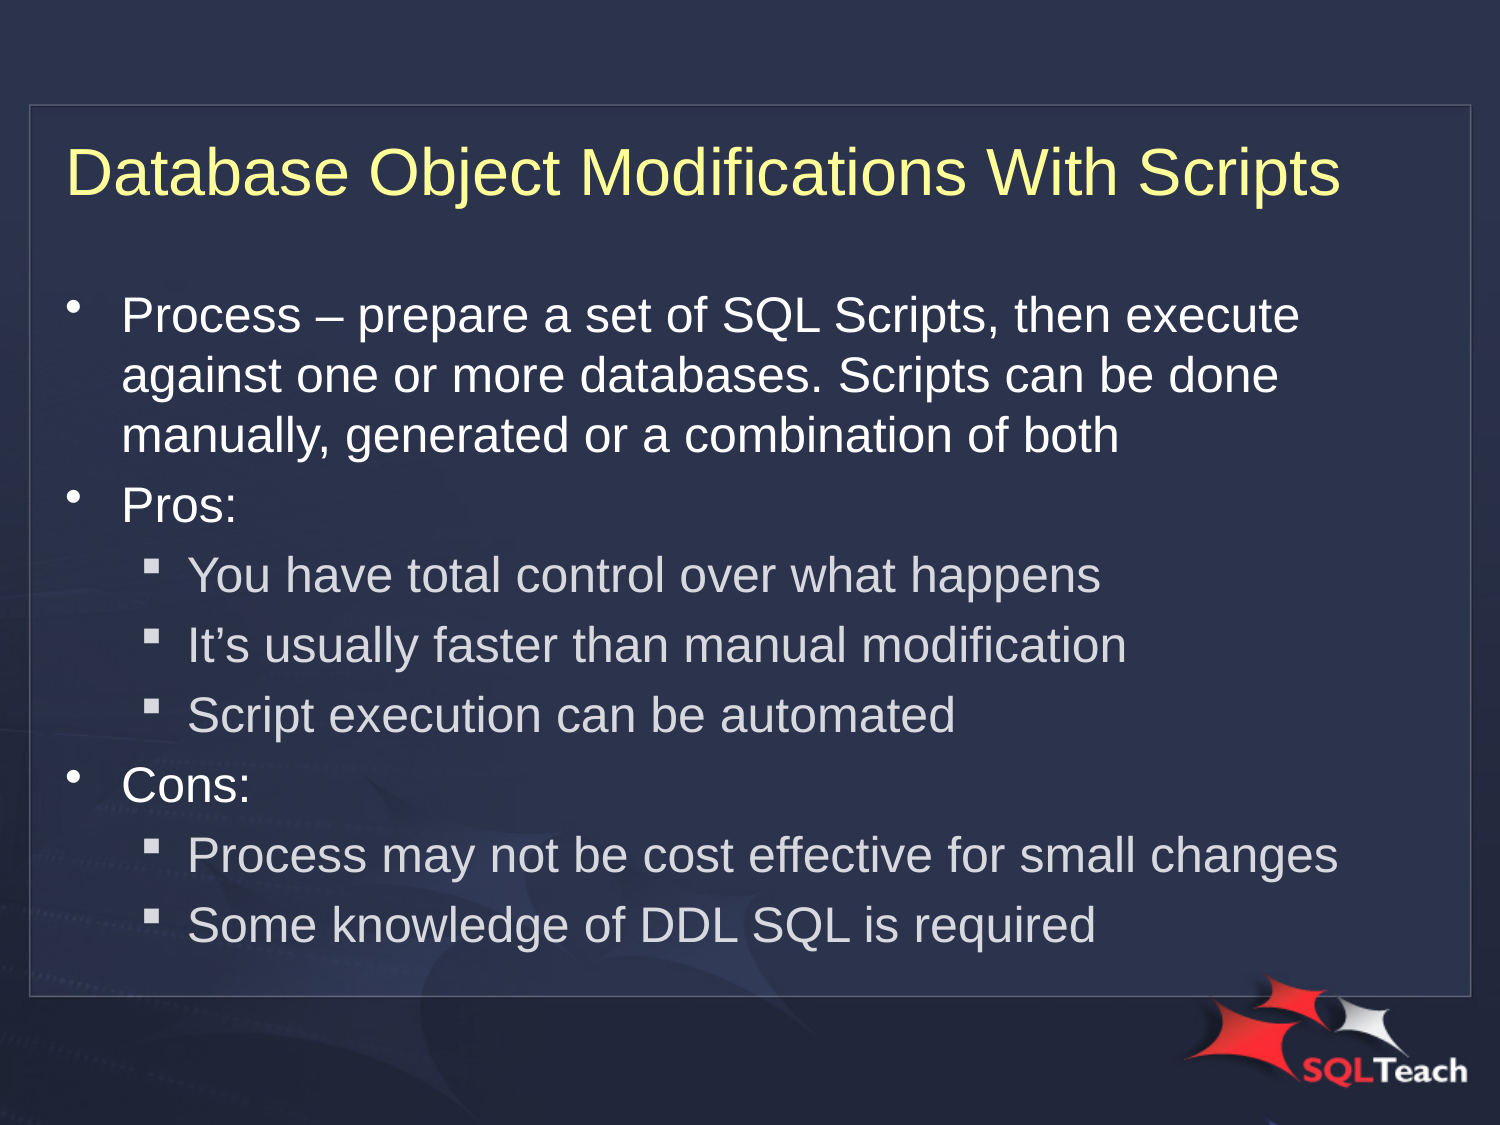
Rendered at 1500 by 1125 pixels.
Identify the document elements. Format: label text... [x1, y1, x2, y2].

title Database Object Modifications With Scripts [49, 137, 1376, 201]
list Process – prepare a set of SQL Scripts, then execute against one or more databases. Scripts can be done manually, generated or a combination of both Pros: You have total control over what happens It’s usually faster than manual modification Script execution can be automated Cons: Process may not be cost effective for small changes Some knowledge of DDL SQL is required [49, 274, 1427, 1010]
picture [0, 0, 1500, 1125]
